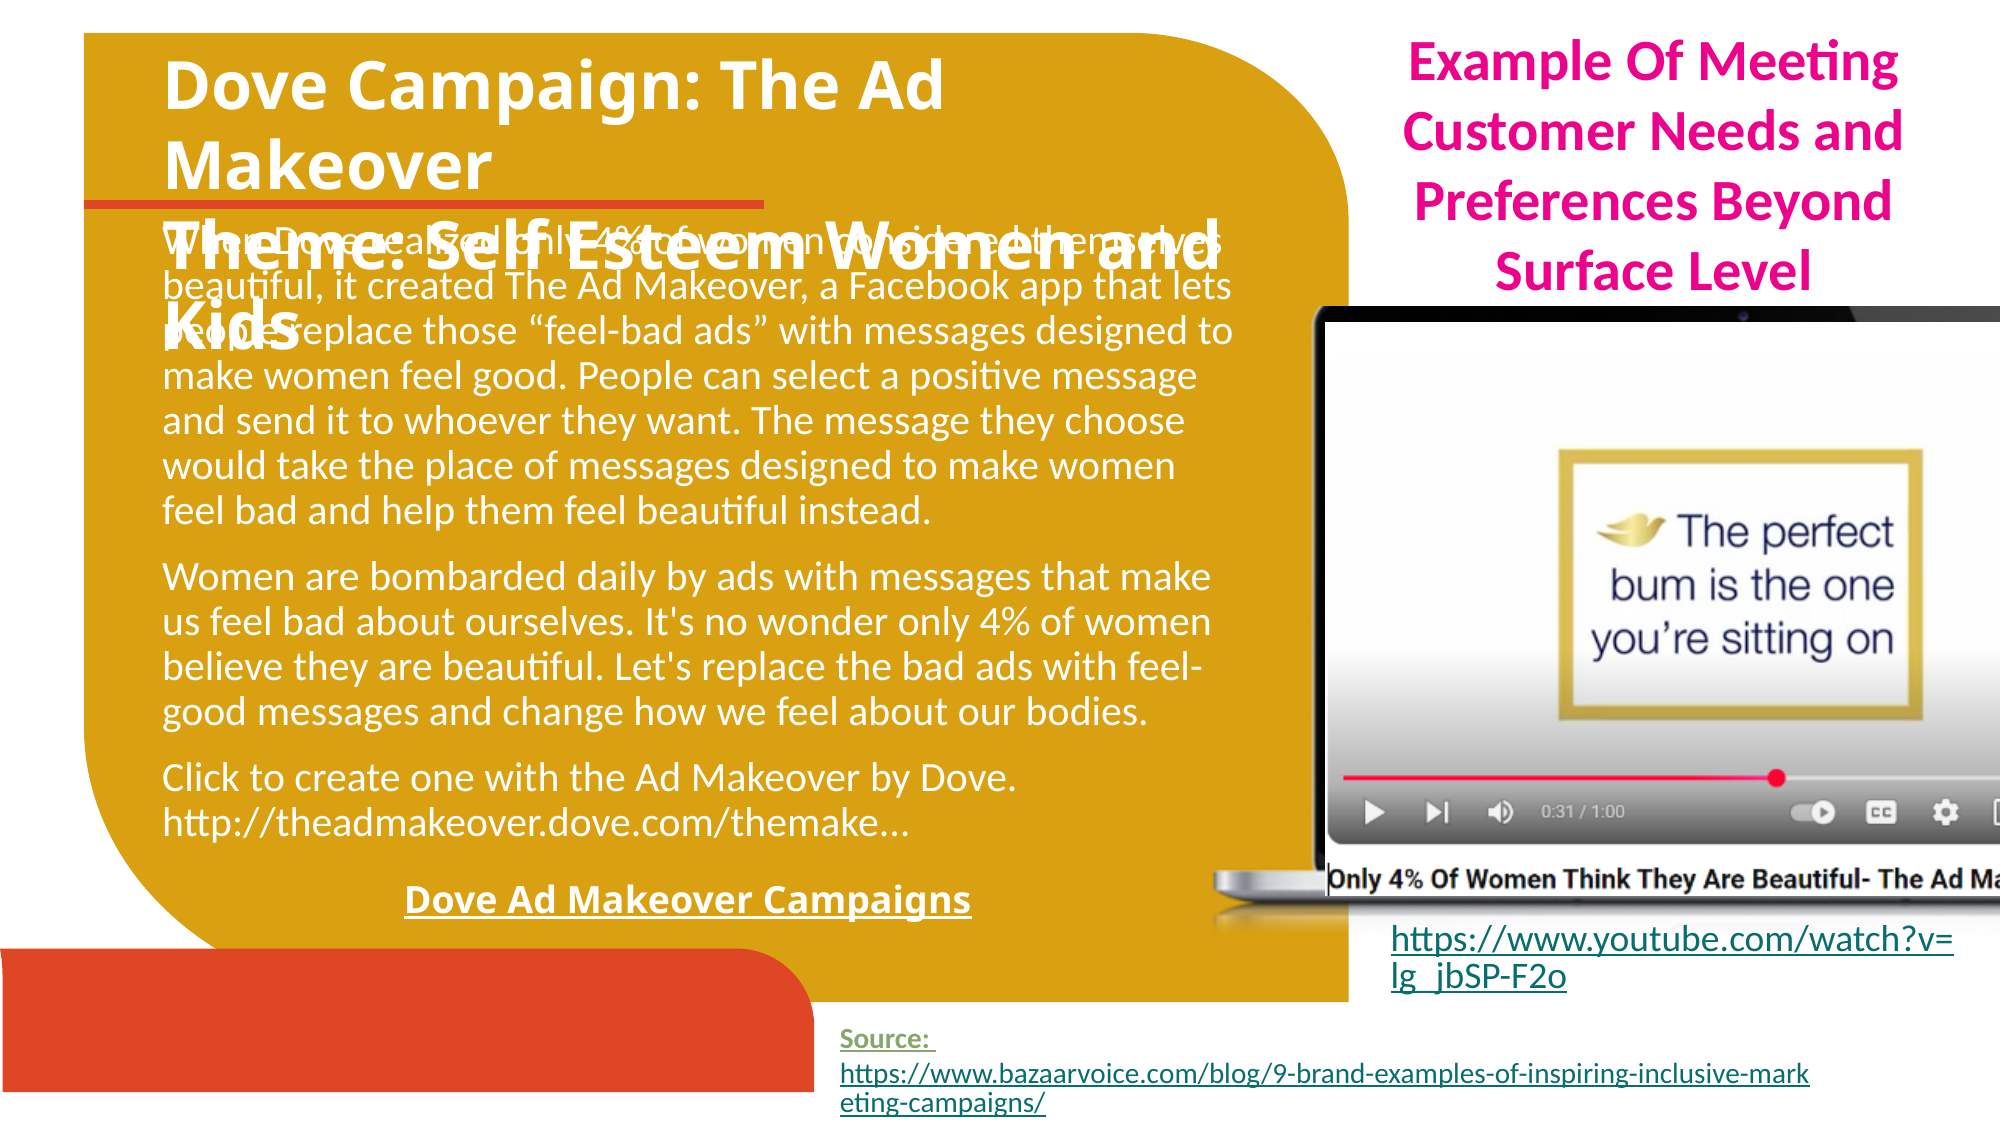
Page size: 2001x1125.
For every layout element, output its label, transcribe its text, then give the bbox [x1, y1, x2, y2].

picture [1142, 306, 2000, 994]
list When Dove realized only 4% of women considered themselves beautiful, it created The Ad Makeover, a Facebook app that lets people replace those “feel-bad ads” with messages designed to make women feel good. People can select a positive message and send it to whoever they want. The message they choose would take the place of messages designed to make women feel bad and help them feel beautiful instead. Women are bombarded daily by ads with messages that make us feel bad about ourselves. It's no wonder only 4% of women believe they are beautiful. Let's replace the bad ads with feel-good messages and change how we feel about our bodies. Click to create one with the Ad Makeover by Dove. http://theadmakeover.dove.com/themake... [147, 211, 1261, 752]
text_box Dove Ad Makeover Campaigns [131, 868, 1245, 934]
text_box https://www.youtube.com/watch?v=lg_jbSP-F2o [1375, 906, 1973, 1011]
text_box Source: https://www.bazaarvoice.com/blog/9-brand-examples-of-inspiring-inclusive-marketing-campaigns/ [825, 1012, 1825, 1125]
list Dove Campaign: The Ad Makeover Theme: Self Esteem Women and Kids [147, 35, 1283, 198]
text_box Example Of Meeting Customer Needs and Preferences Beyond Surface Level [1309, 14, 1999, 310]
